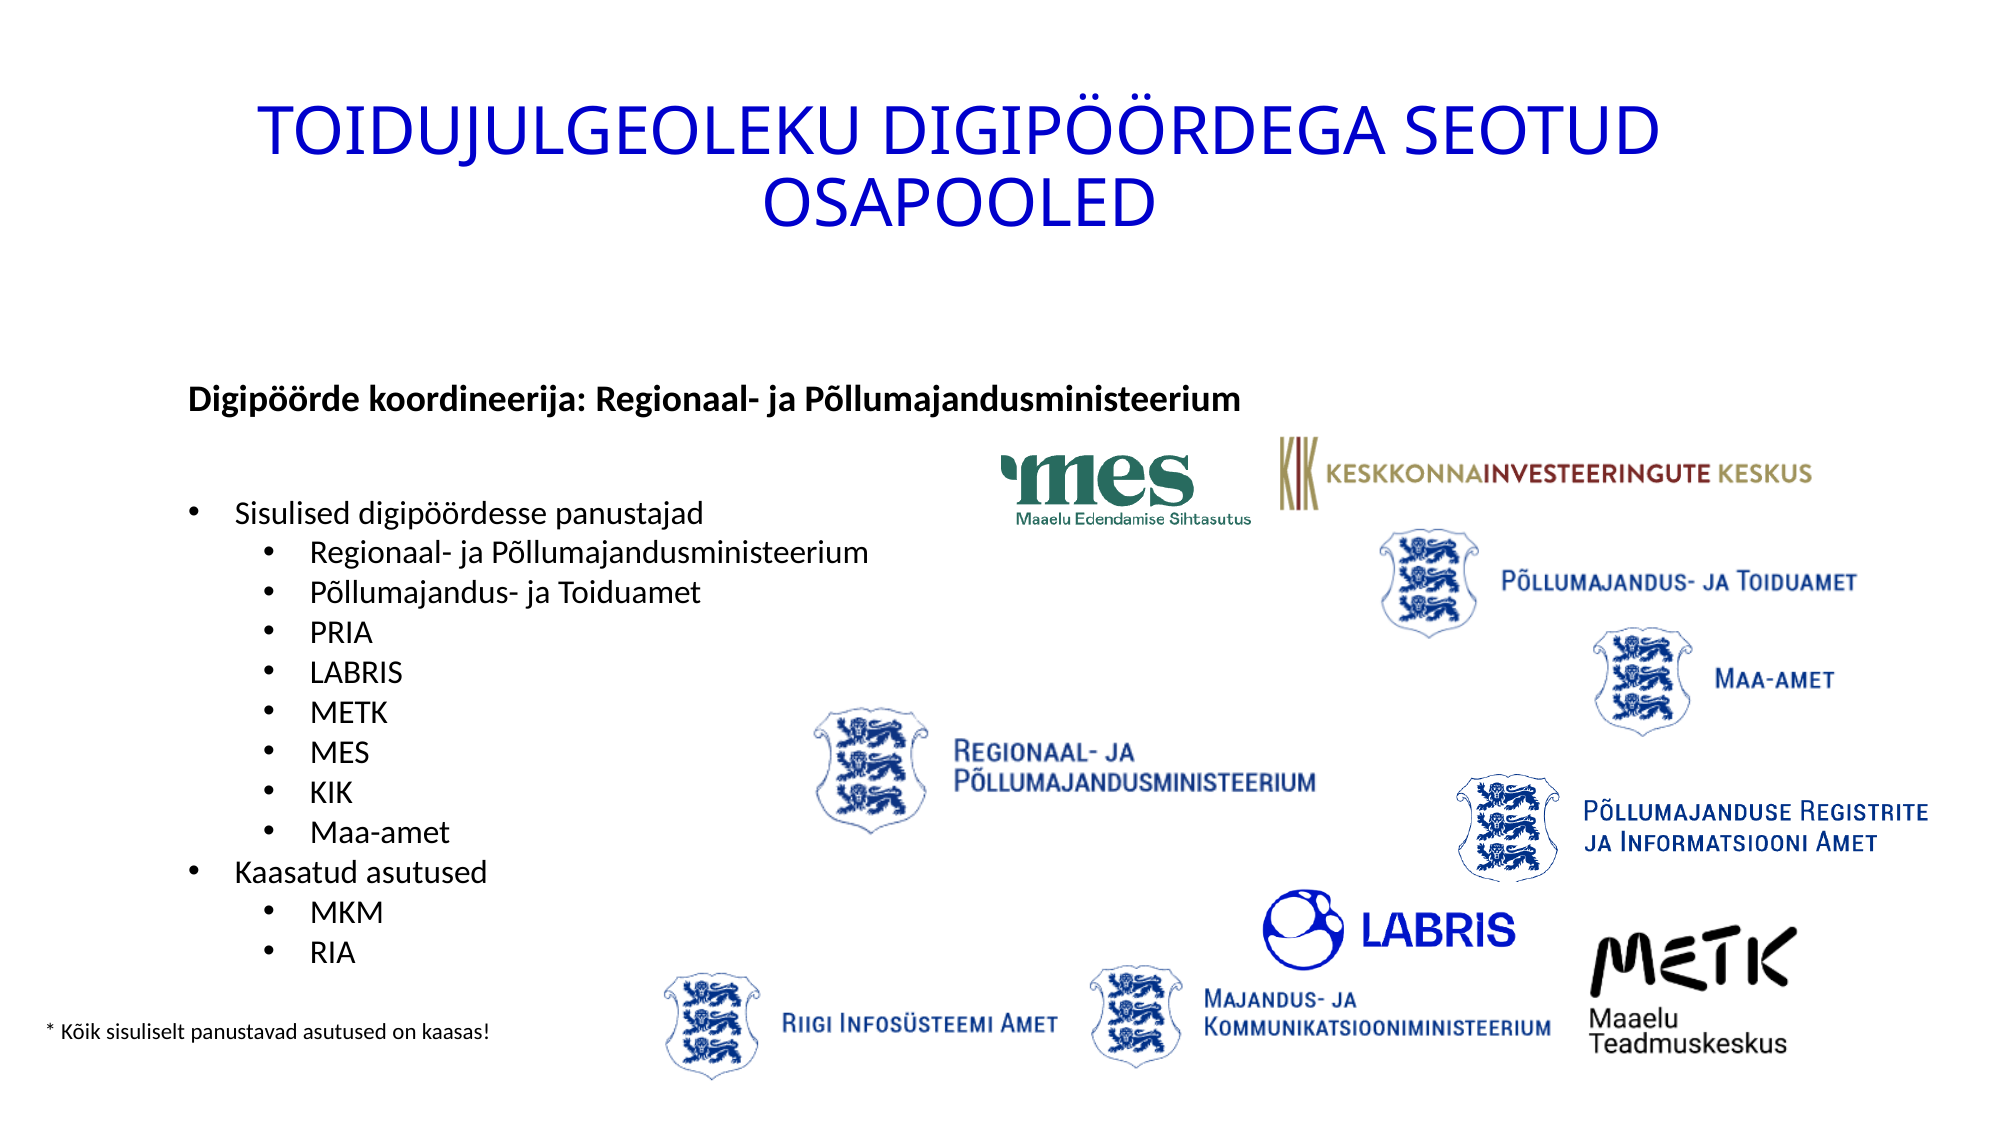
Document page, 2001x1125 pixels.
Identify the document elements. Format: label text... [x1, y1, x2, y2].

title TOIDUJULGEOLEKU DIGIPÖÖRDEGA SEOTUD OSAPOOLED [43, 29, 1877, 250]
text_box * Kõik sisuliselt panustavad asutused on kaasas! [29, 1009, 652, 1052]
text_box Digipöörde koordineerija: Regionaal- ja Põllumajandusministeerium [173, 366, 1782, 427]
picture [985, 429, 1878, 751]
picture [652, 760, 1940, 1094]
picture [799, 691, 1358, 851]
text_box Sisulised digipöördesse panustajad Regionaal- ja Põllumajandusministeerium Põllumajandus- ja Toiduamet PRIA LABRIS METK MES KIK Maa-amet Kaasatud asutused MKM RIA [172, 482, 1798, 1009]
